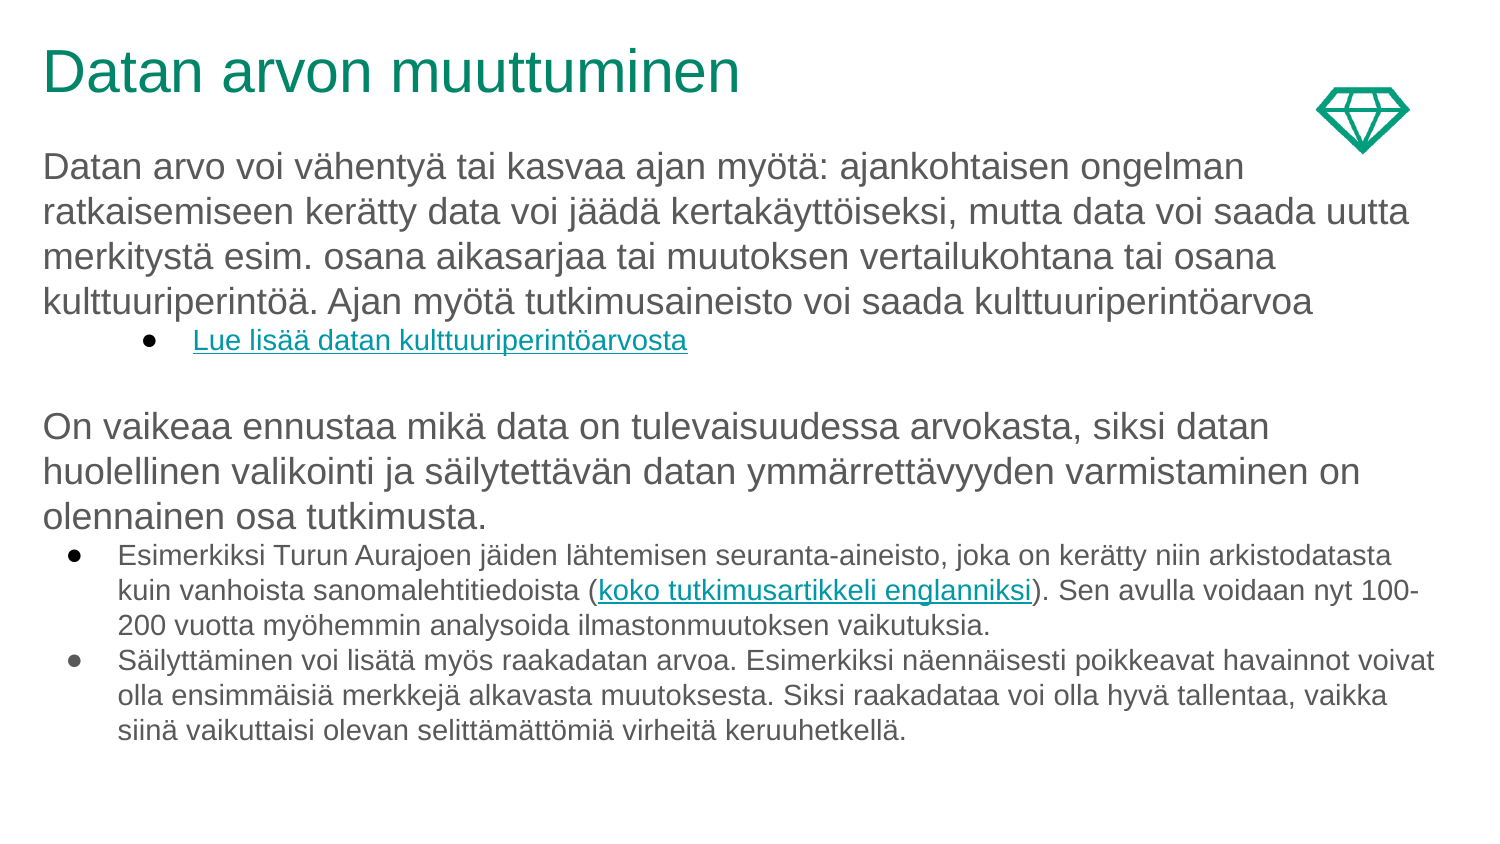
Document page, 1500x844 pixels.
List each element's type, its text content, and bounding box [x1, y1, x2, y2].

title Datan arvon muuttuminen [27, 17, 1426, 112]
text_box Datan arvo voi vähentyä tai kasvaa ajan myötä: ajankohtaisen ongelman ratkaisemiseen kerätty data voi jäädä kertakäyttöiseksi, mutta data voi saada uutta merkitystä esim. osana aikasarjaa tai muutoksen vertailukohtana tai osana kulttuuriperintöä. Ajan myötä tutkimusaineisto voi saada kulttuuriperintöarvoa Lue lisää datan kulttuuriperintöarvosta On vaikeaa ennustaa mikä data on tulevaisuudessa arvokasta, siksi datan huolellinen valikointi ja säilytettävän datan ymmärrettävyyden varmistaminen on olennainen osa tutkimusta. Esimerkiksi Turun Aurajoen jäiden lähtemisen seuranta-aineisto, joka on kerätty niin arkistodatasta kuin vanhoista sanomalehtitiedoista (koko tutkimusartikkeli englanniksi). Sen avulla voidaan nyt 100-200 vuotta myöhemmin analysoida ilmastonmuutoksen vaikutuksia. Säilyttäminen voi lisätä myös raakadatan arvoa. Esimerkiksi näennäisesti poikkeavat havainnot voivat olla ensimmäisiä merkkejä alkavasta muutoksesta. Siksi raakadataa voi olla hyvä tallentaa, vaikka siinä vaikuttaisi olevan selittämättömiä virheitä keruuhetkellä. [27, 126, 1466, 762]
picture [1311, 72, 1413, 168]
